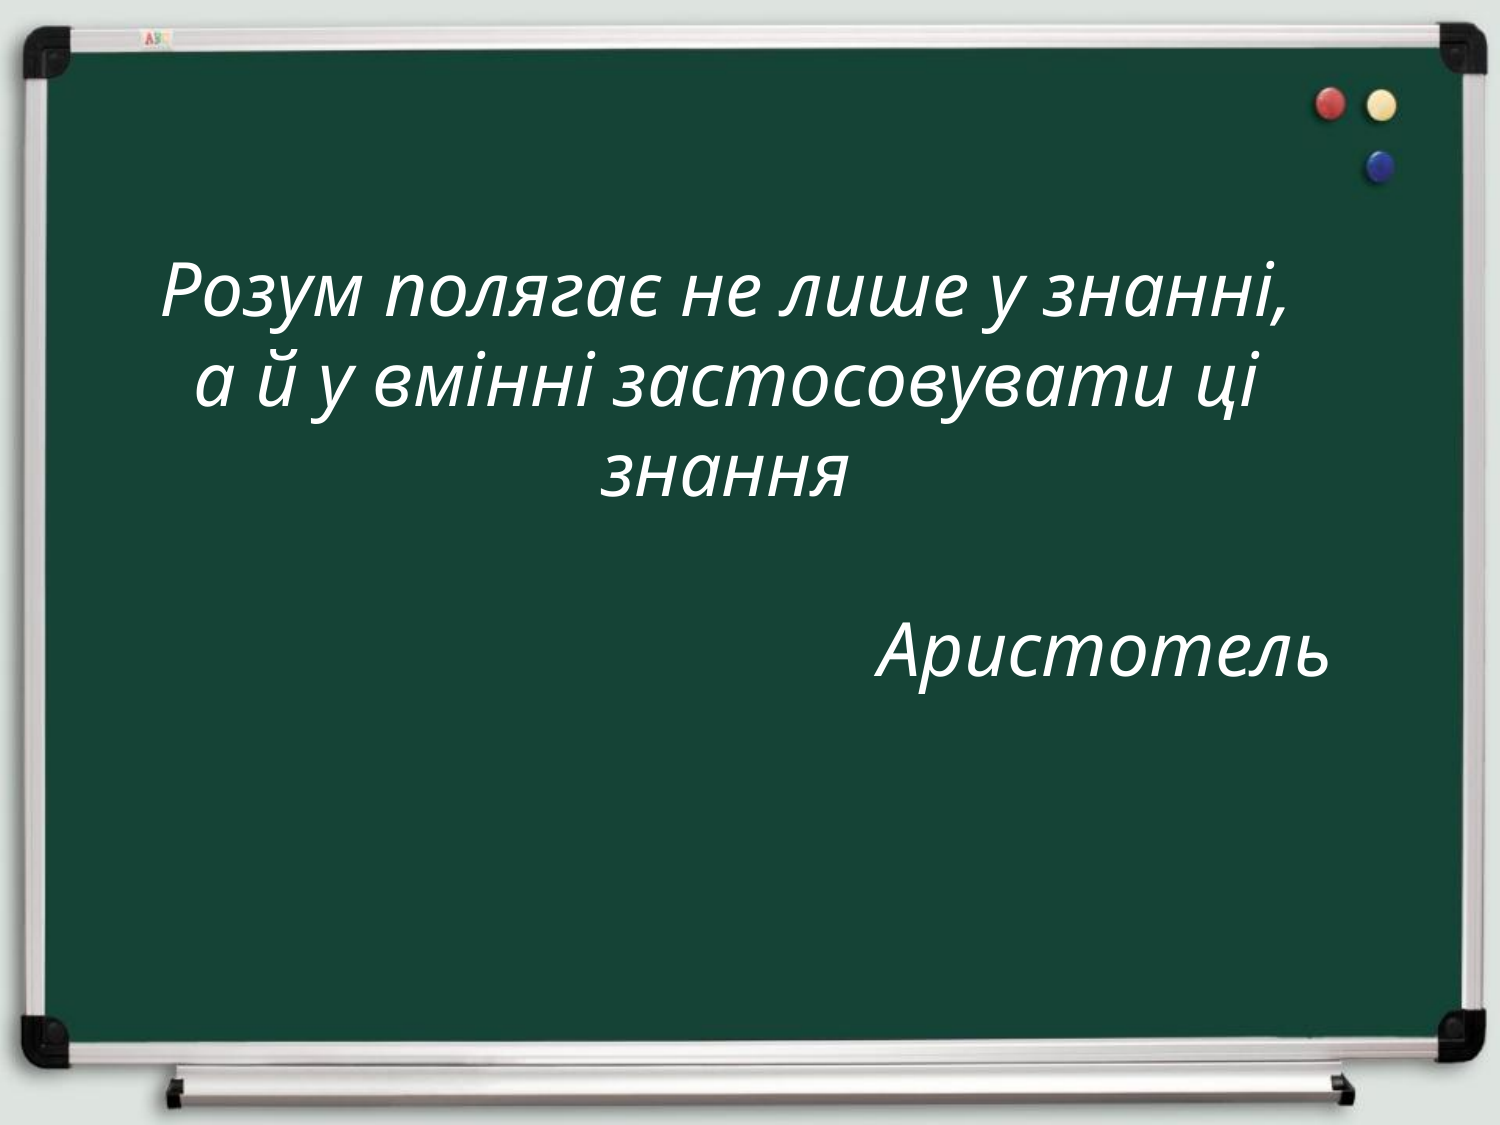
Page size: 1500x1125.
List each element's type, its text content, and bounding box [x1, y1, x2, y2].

text_box Розум полягає не лише у знанні, а й у вмінні застосовувати ці знання Аристотель [105, 234, 1348, 835]
picture [0, 0, 1500, 1125]
